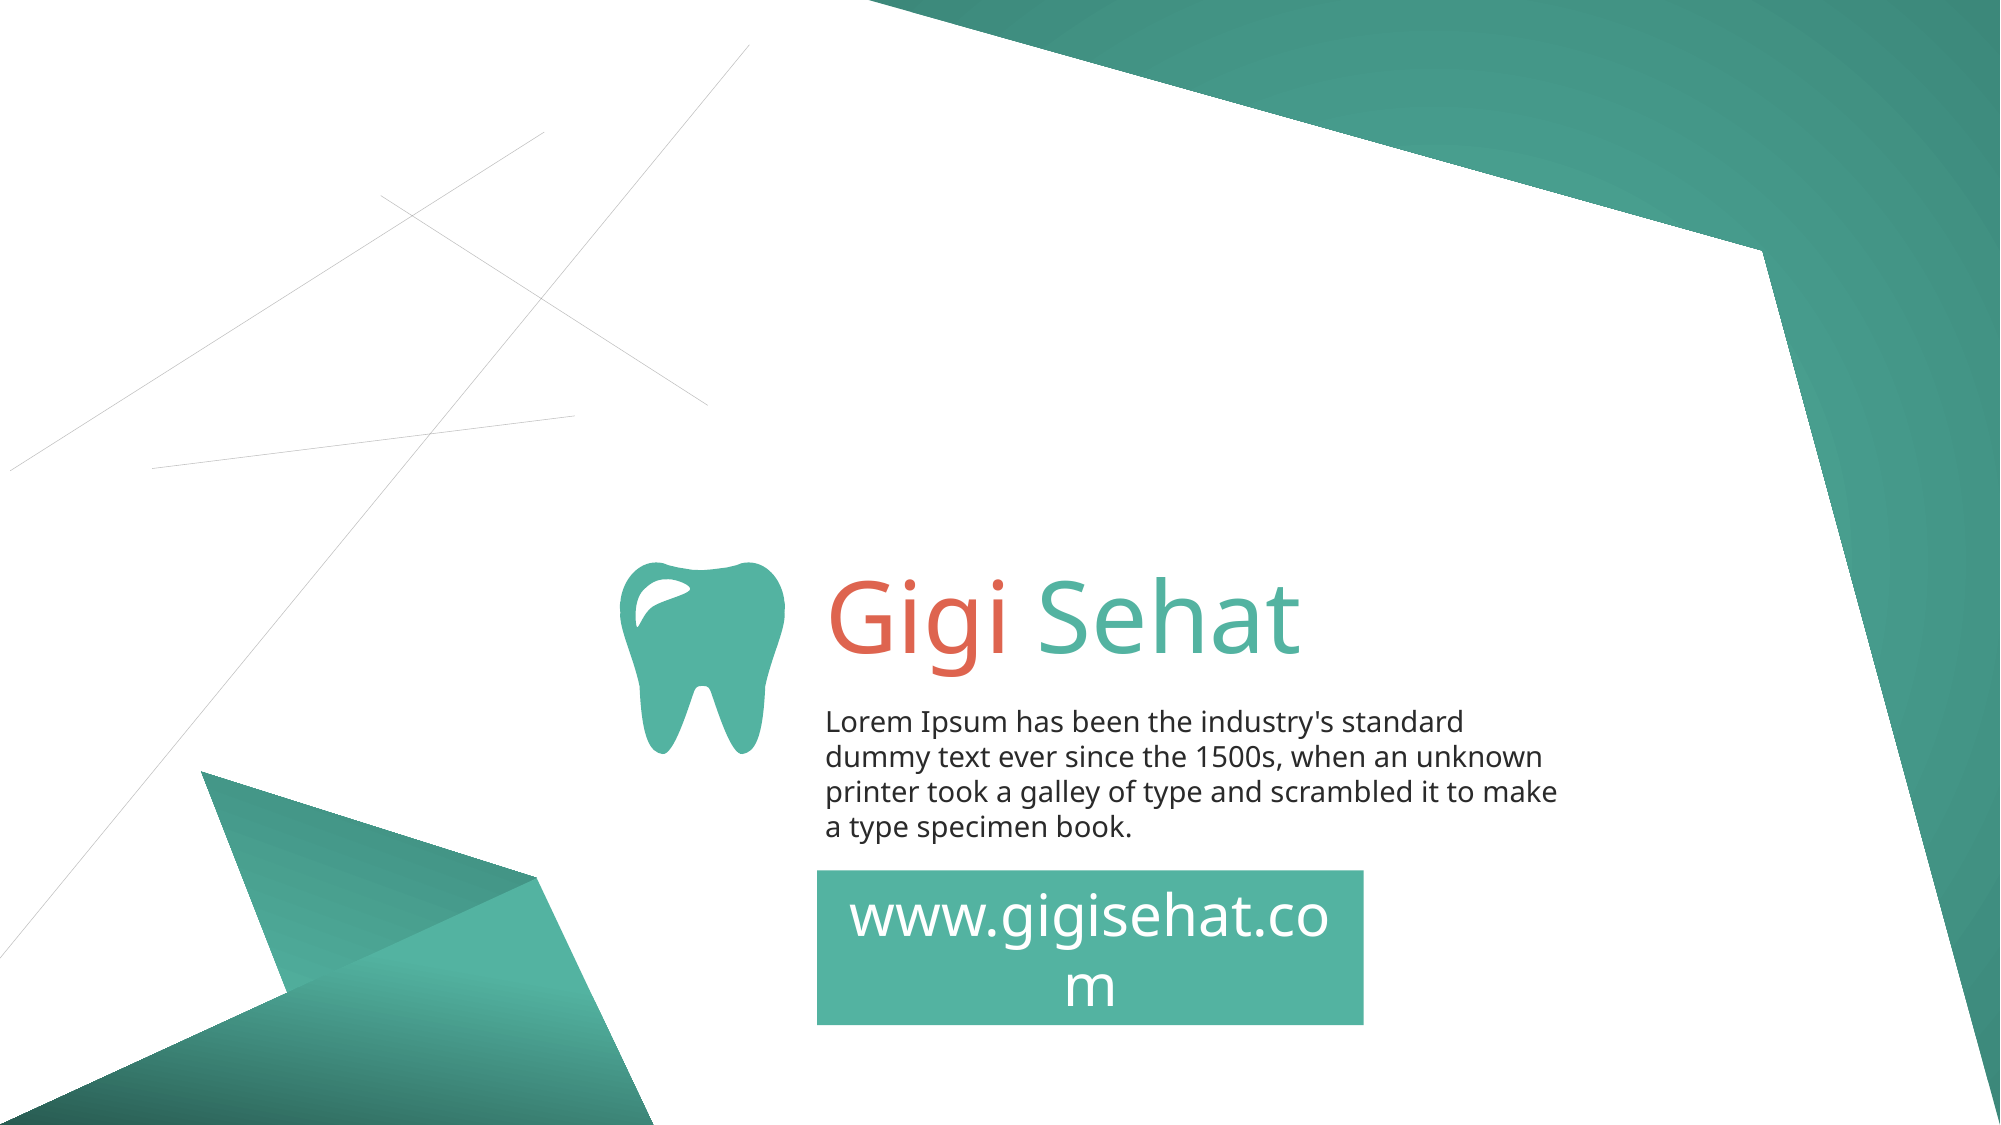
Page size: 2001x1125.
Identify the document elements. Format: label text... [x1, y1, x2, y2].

text_box Lorem Ipsum has been the industry's standard dummy text ever since the 1500s, when an unknown printer took a galley of type and scrambled it to make a type specimen book. [810, 695, 1583, 851]
text_box www.gigisehat.com [817, 870, 1364, 1026]
text_box Gigi Sehat [810, 546, 1637, 681]
text_box [618, 561, 786, 756]
